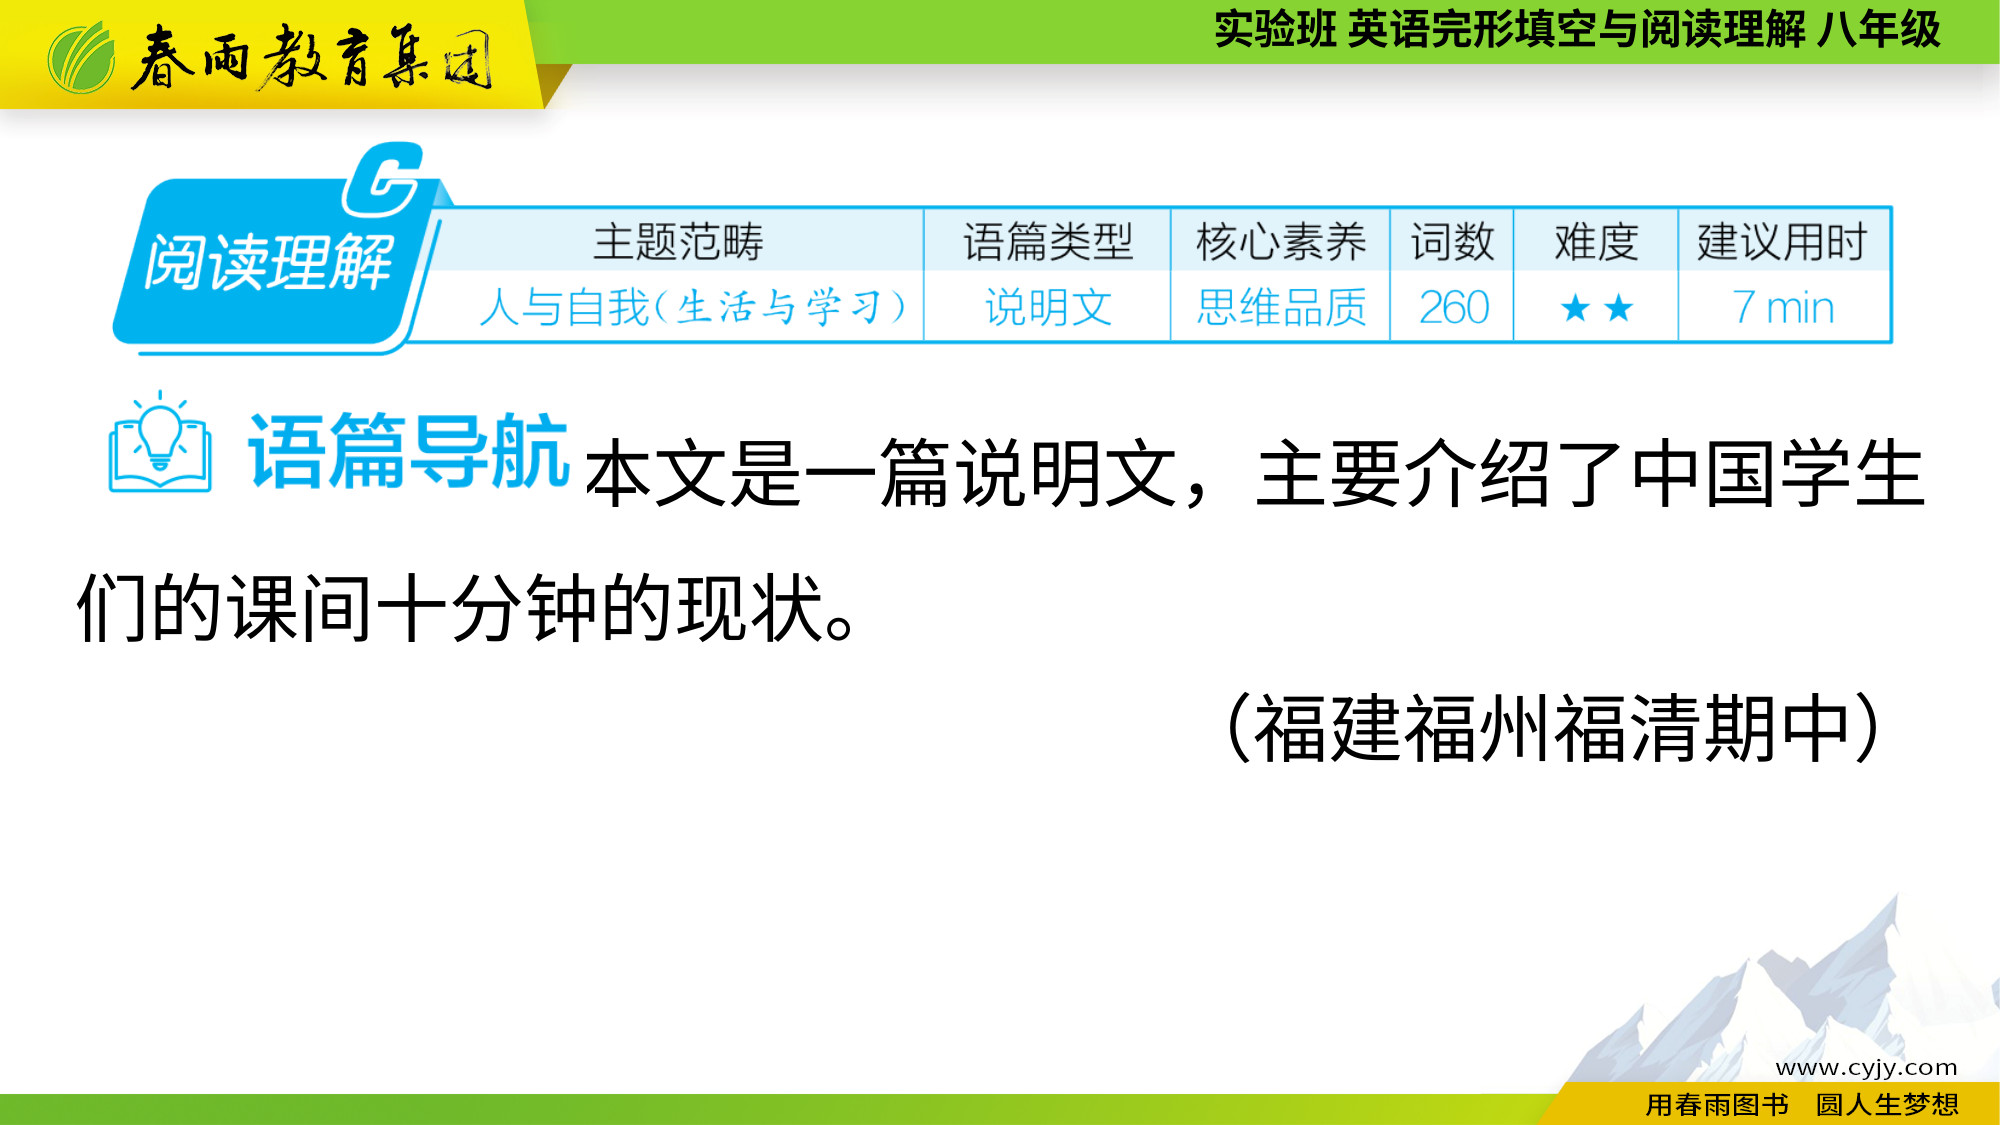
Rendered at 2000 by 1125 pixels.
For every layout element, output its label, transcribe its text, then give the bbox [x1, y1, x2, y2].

list （福建福州福清期中） [59, 660, 1944, 763]
picture [0, 0, 2000, 1125]
text_box 本文是一篇说明文，主要介绍了中国学生们的课间十分钟的现状。 [59, 374, 1944, 660]
